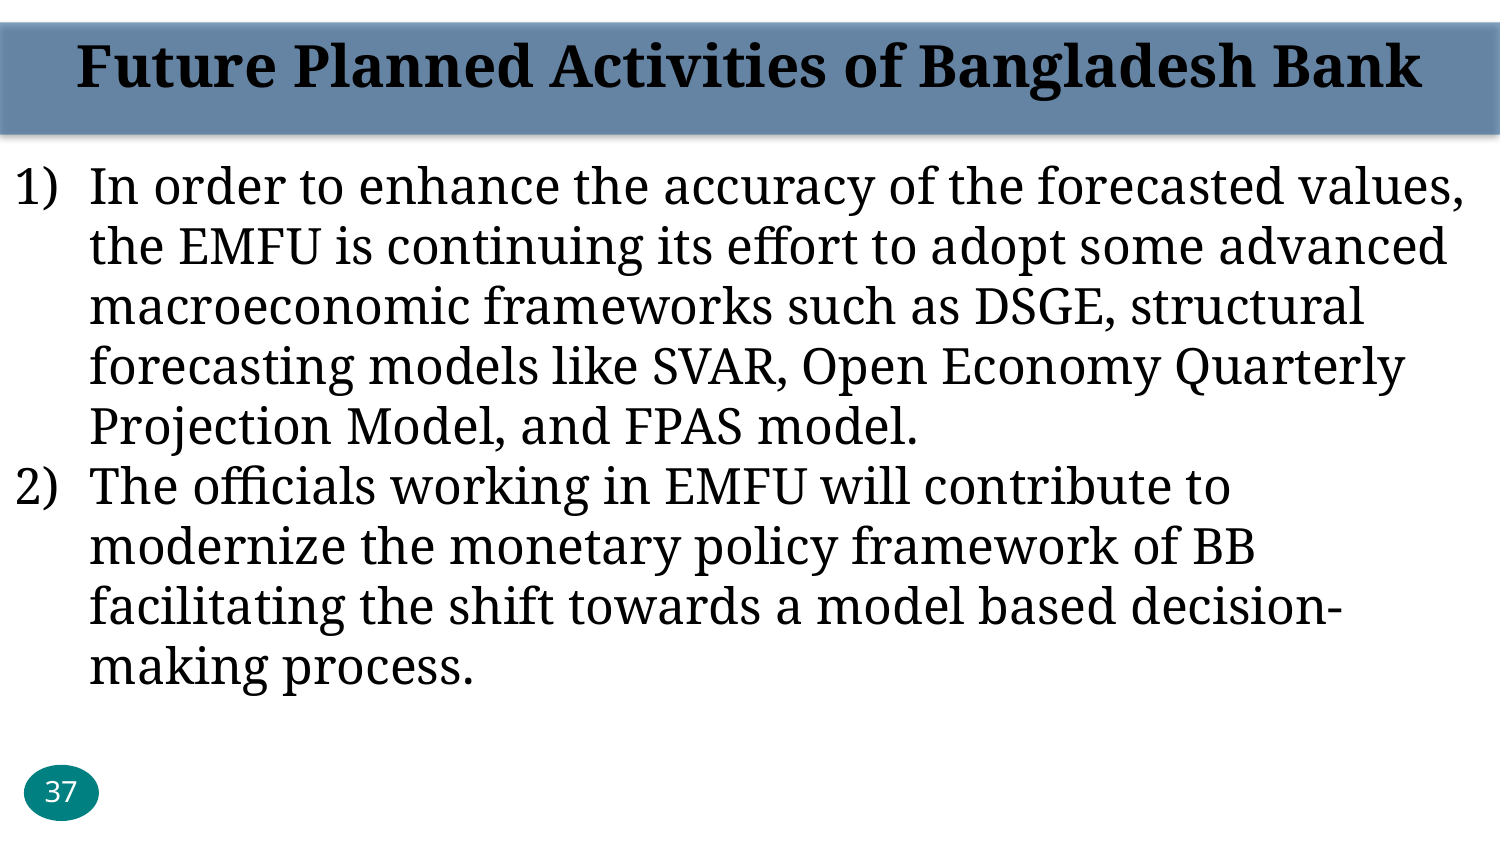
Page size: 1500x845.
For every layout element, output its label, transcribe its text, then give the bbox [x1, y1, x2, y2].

text_box In order to enhance the accuracy of the forecasted values, the EMFU is continuing its effort to adopt some advanced macroeconomic frameworks such as DSGE, structural forecasting models like SVAR, Open Economy Quarterly Projection Model, and FPAS model. The officials working in EMFU will contribute to modernize the monetary policy framework of BB facilitating the shift towards a model based decision-making process. [0, 147, 1500, 762]
slide_number 37 [23, 764, 99, 822]
text_box Future Planned Activities of Bangladesh Bank [0, 22, 1500, 107]
